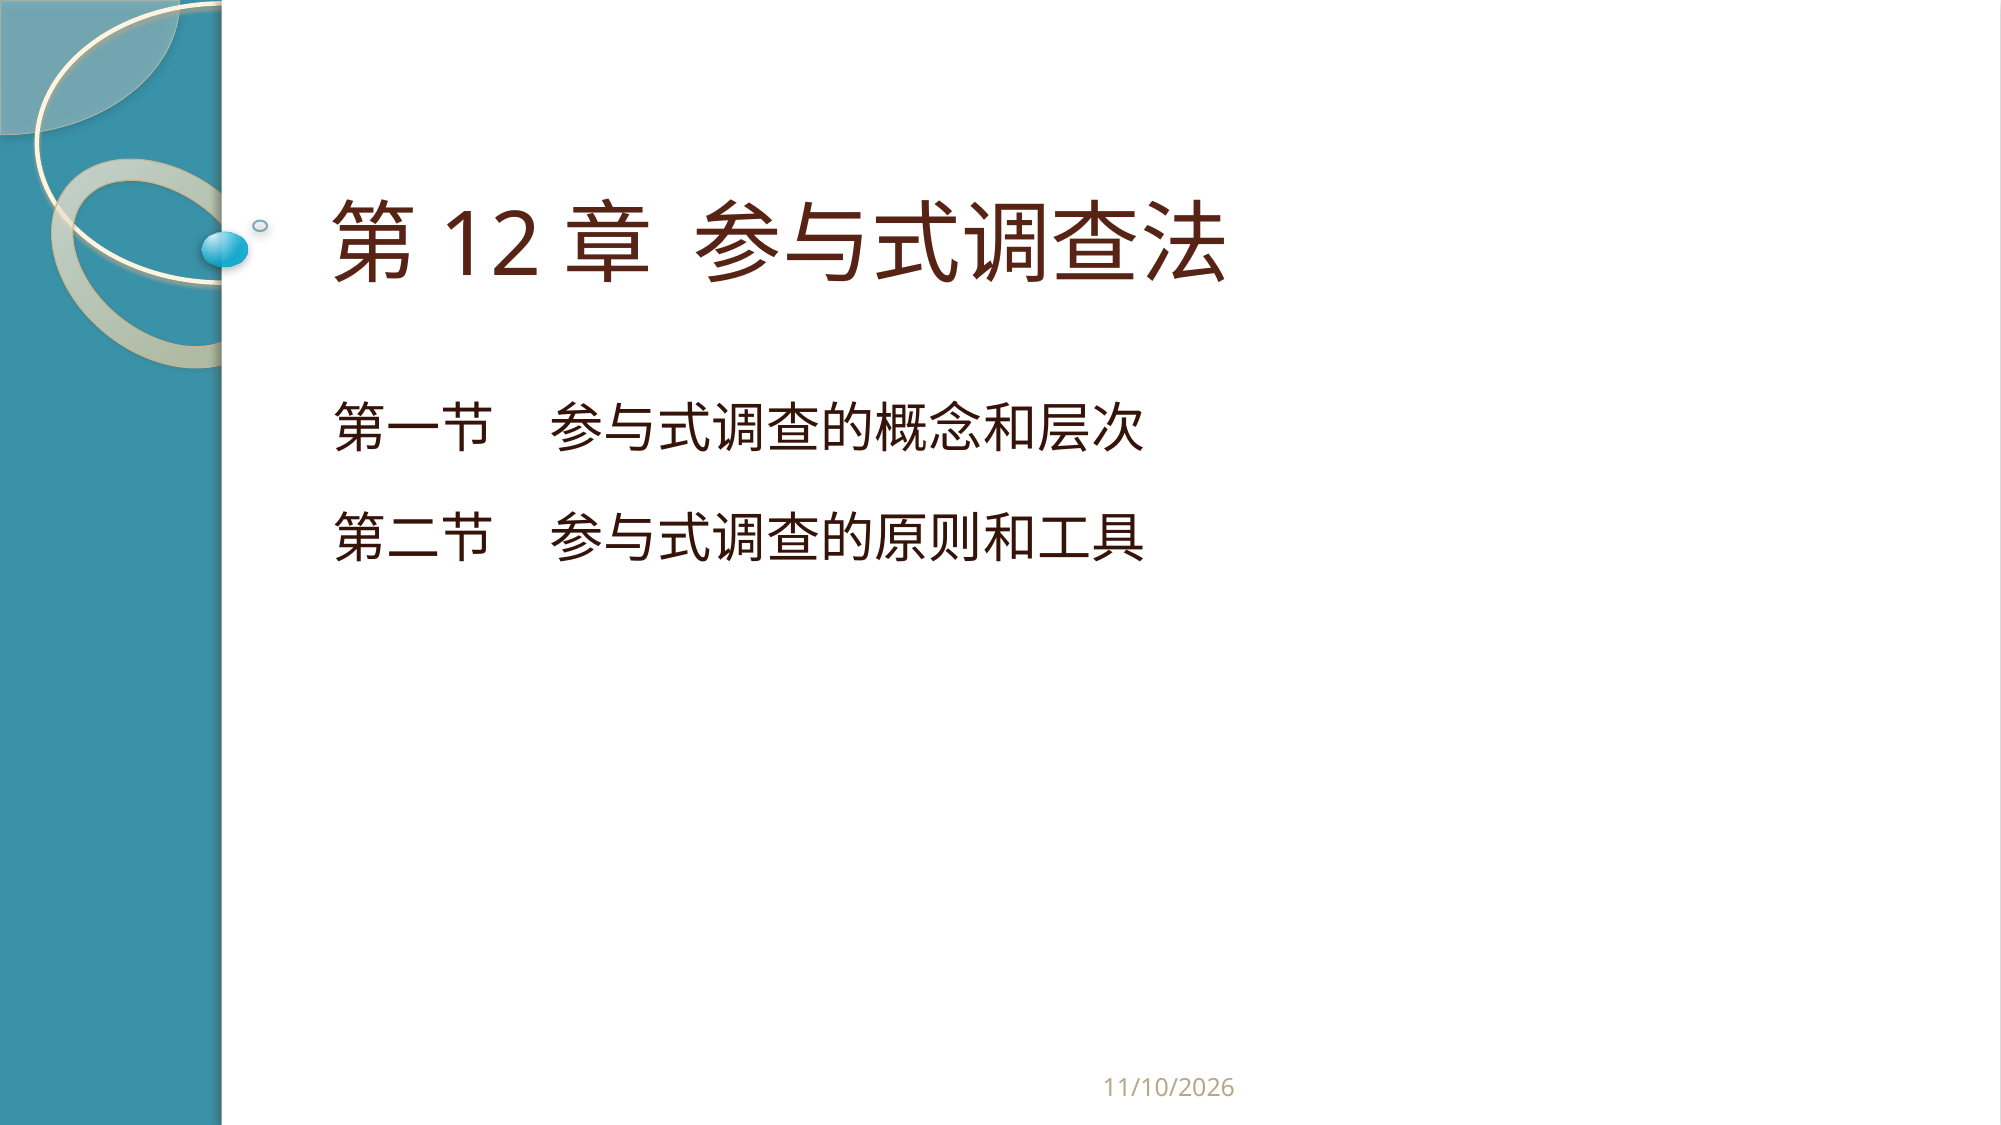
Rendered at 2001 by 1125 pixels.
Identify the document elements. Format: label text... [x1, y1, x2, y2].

title 第12章 参与式调查法 [313, 59, 1934, 301]
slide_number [783, 1034, 1250, 1113]
subtitle 第一节 参与式调查的概念和层次 第二节 参与式调查的原则和工具 [313, 360, 1934, 940]
